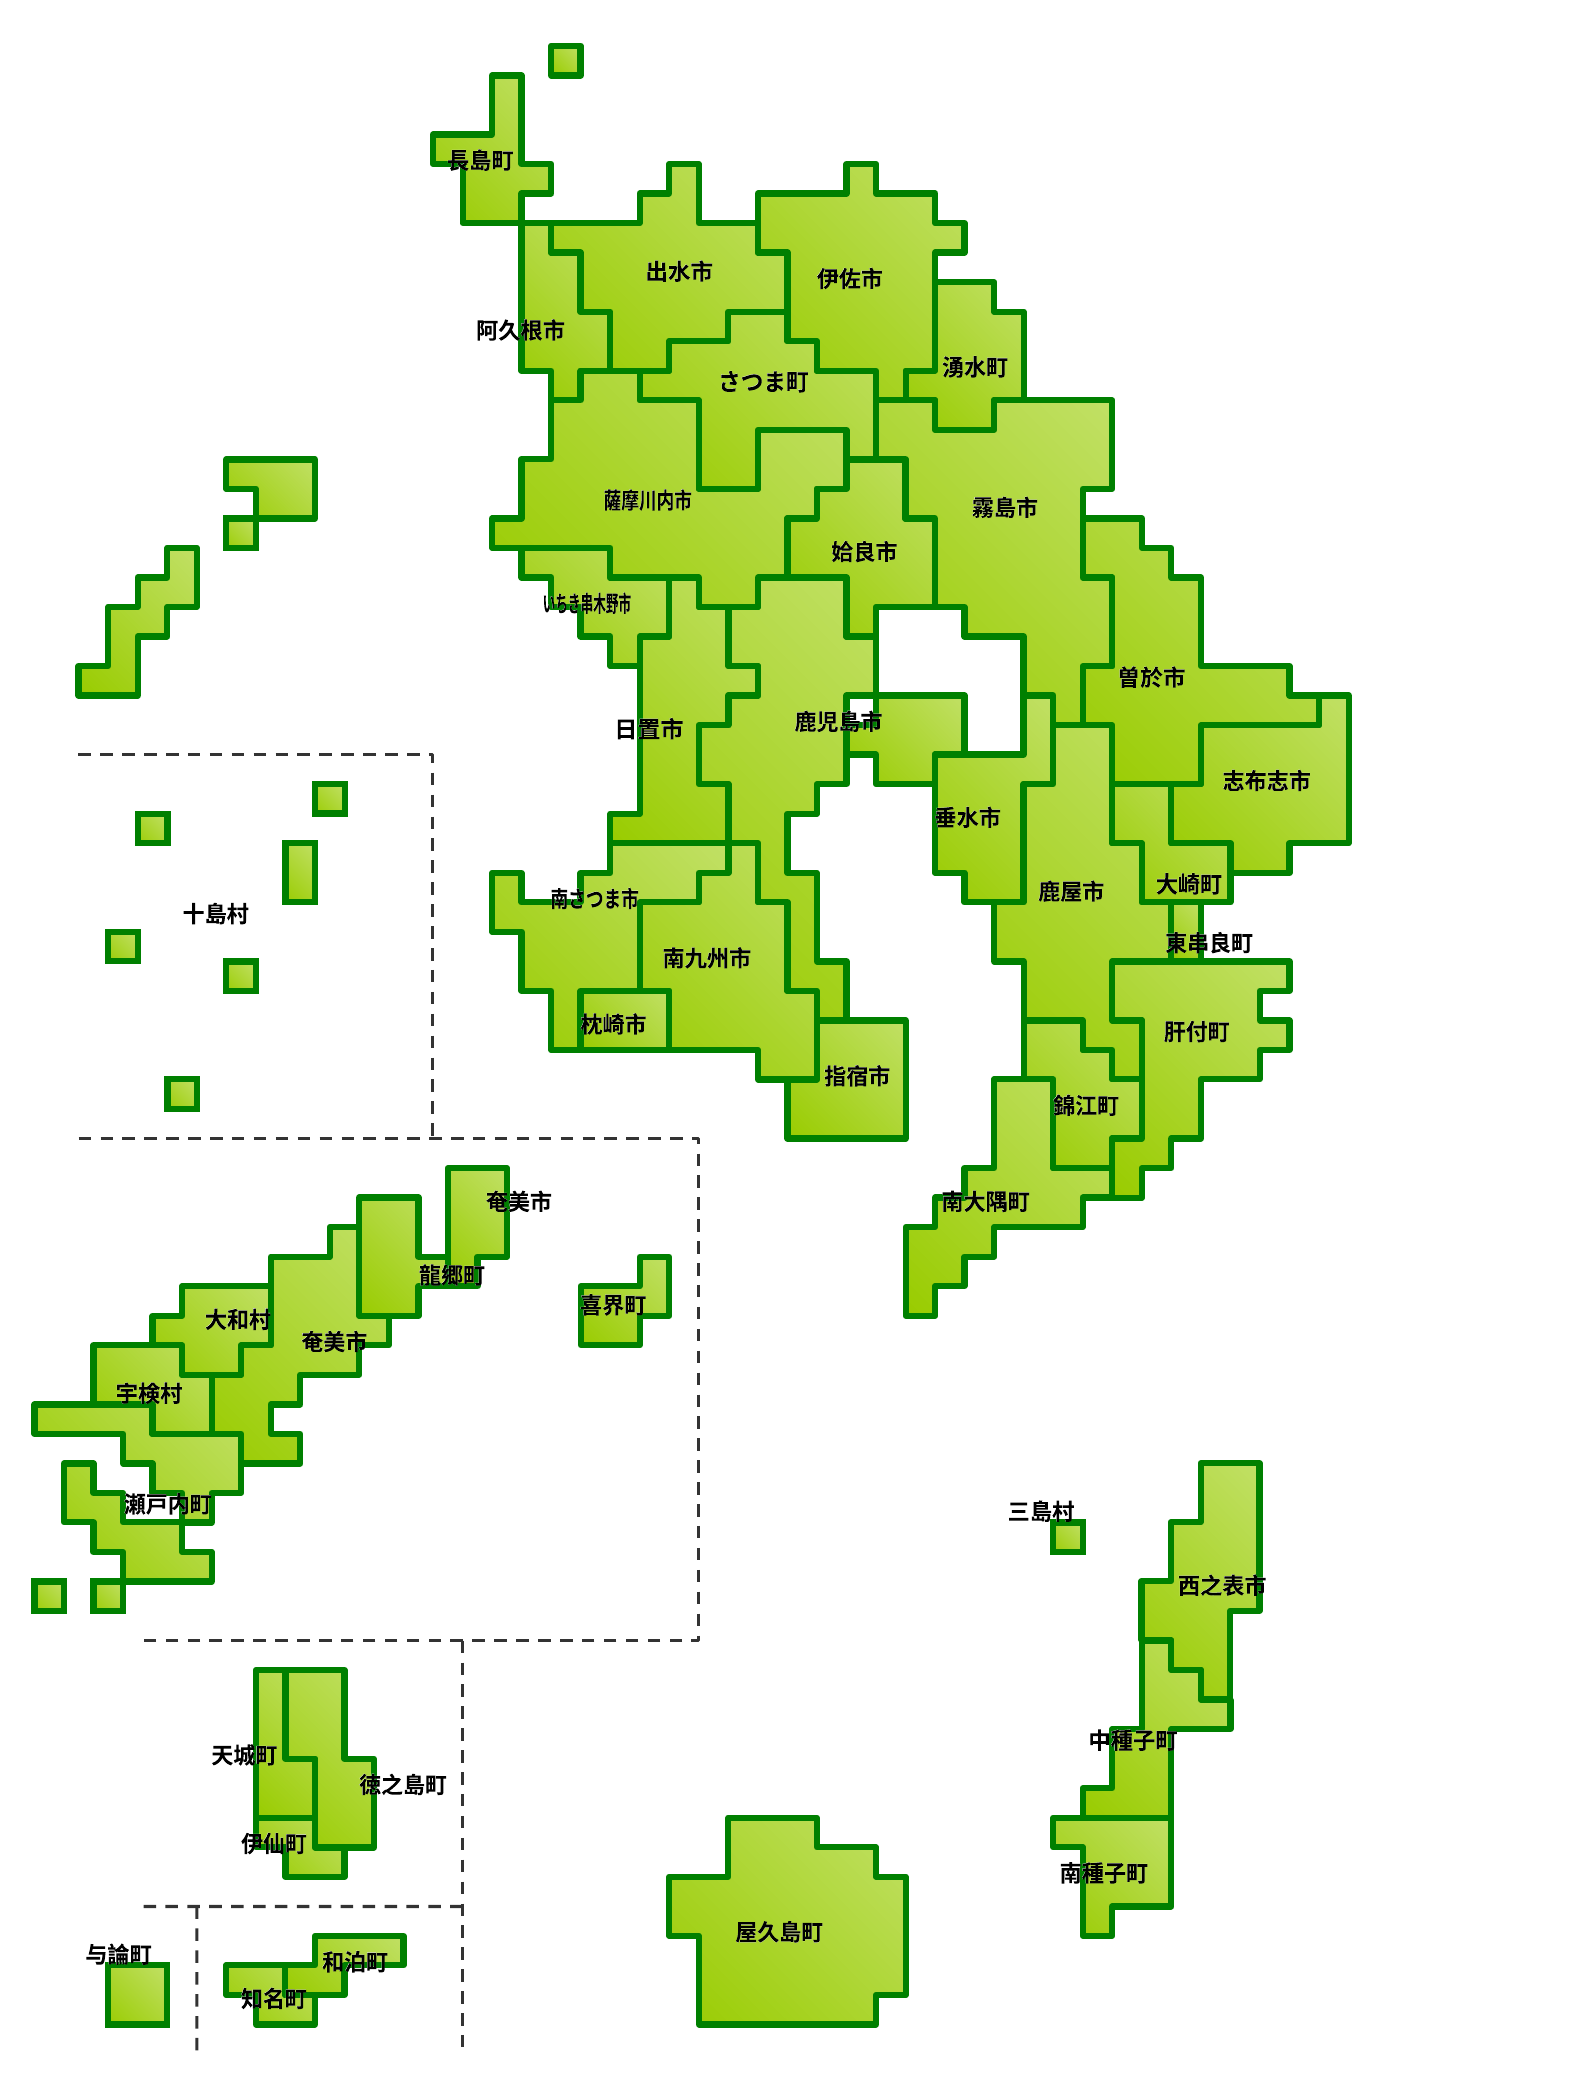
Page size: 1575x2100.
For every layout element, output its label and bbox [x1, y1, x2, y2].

text_box [1053, 1093, 1119, 1117]
text_box [1008, 1499, 1075, 1523]
text_box [123, 1492, 212, 1515]
text_box [646, 259, 713, 283]
text_box [1038, 879, 1104, 903]
text_box [1165, 931, 1253, 954]
text_box [942, 355, 1008, 378]
text_box [617, 717, 683, 740]
text_box [551, 887, 639, 910]
text_box [359, 1773, 447, 1796]
text_box [934, 805, 1001, 829]
text_box [1178, 1573, 1267, 1597]
text_box [447, 148, 514, 172]
text_box [942, 1190, 1030, 1213]
text_box [301, 1330, 367, 1353]
text_box [604, 488, 692, 512]
text_box [1222, 769, 1311, 792]
text_box [720, 370, 809, 393]
text_box [419, 1263, 485, 1287]
text_box [322, 1950, 388, 1973]
text_box [971, 496, 1038, 519]
text_box [85, 1942, 152, 1966]
text_box [735, 1920, 823, 1944]
text_box [1156, 872, 1222, 895]
text_box [580, 1293, 646, 1317]
text_box [211, 1743, 277, 1767]
text_box [1119, 665, 1186, 689]
text_box [663, 946, 751, 969]
text_box [240, 1832, 307, 1855]
text_box [831, 540, 898, 563]
text_box [485, 1190, 552, 1213]
text_box [543, 591, 631, 615]
text_box [205, 1307, 271, 1331]
text_box [240, 1987, 307, 2010]
text_box [116, 1381, 183, 1405]
text_box [34, 45, 1349, 2025]
text_box [1163, 1020, 1230, 1043]
text_box [1089, 1728, 1178, 1752]
text_box [182, 902, 249, 925]
text_box [580, 1012, 646, 1036]
text_box [78, 2031, 700, 2055]
text_box [816, 267, 883, 290]
text_box [1060, 1861, 1148, 1885]
text_box [824, 1064, 890, 1087]
text_box [794, 710, 882, 733]
text_box [477, 318, 565, 342]
